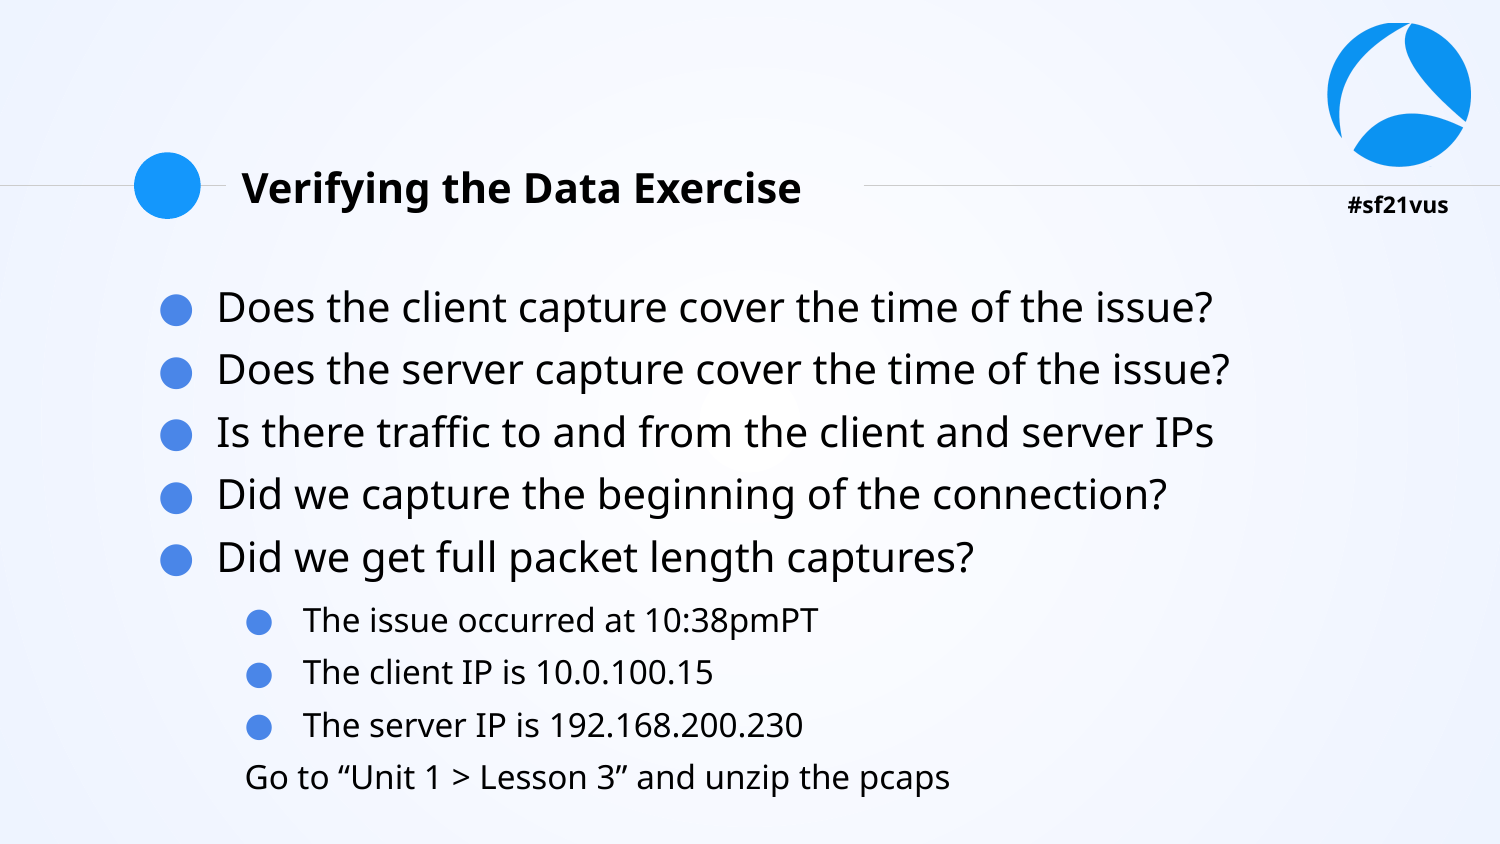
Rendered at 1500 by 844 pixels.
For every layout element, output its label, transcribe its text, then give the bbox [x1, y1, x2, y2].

list Does the client capture cover the time of the issue? Does the server capture cover the time of the issue? Is there traffic to and from the client and server IPs Did we capture the beginning of the connection? Did we get full packet length captures? [126, 265, 1275, 796]
picture [1327, 23, 1471, 167]
text_box The issue occurred at 10:38pmPT The client IP is 10.0.100.15 The server IP is 192.168.200.230 Go to “Unit 1 > Lesson 3” and unzip the pcaps [212, 584, 1249, 844]
title Verifying the Data Exercise [226, 151, 863, 223]
